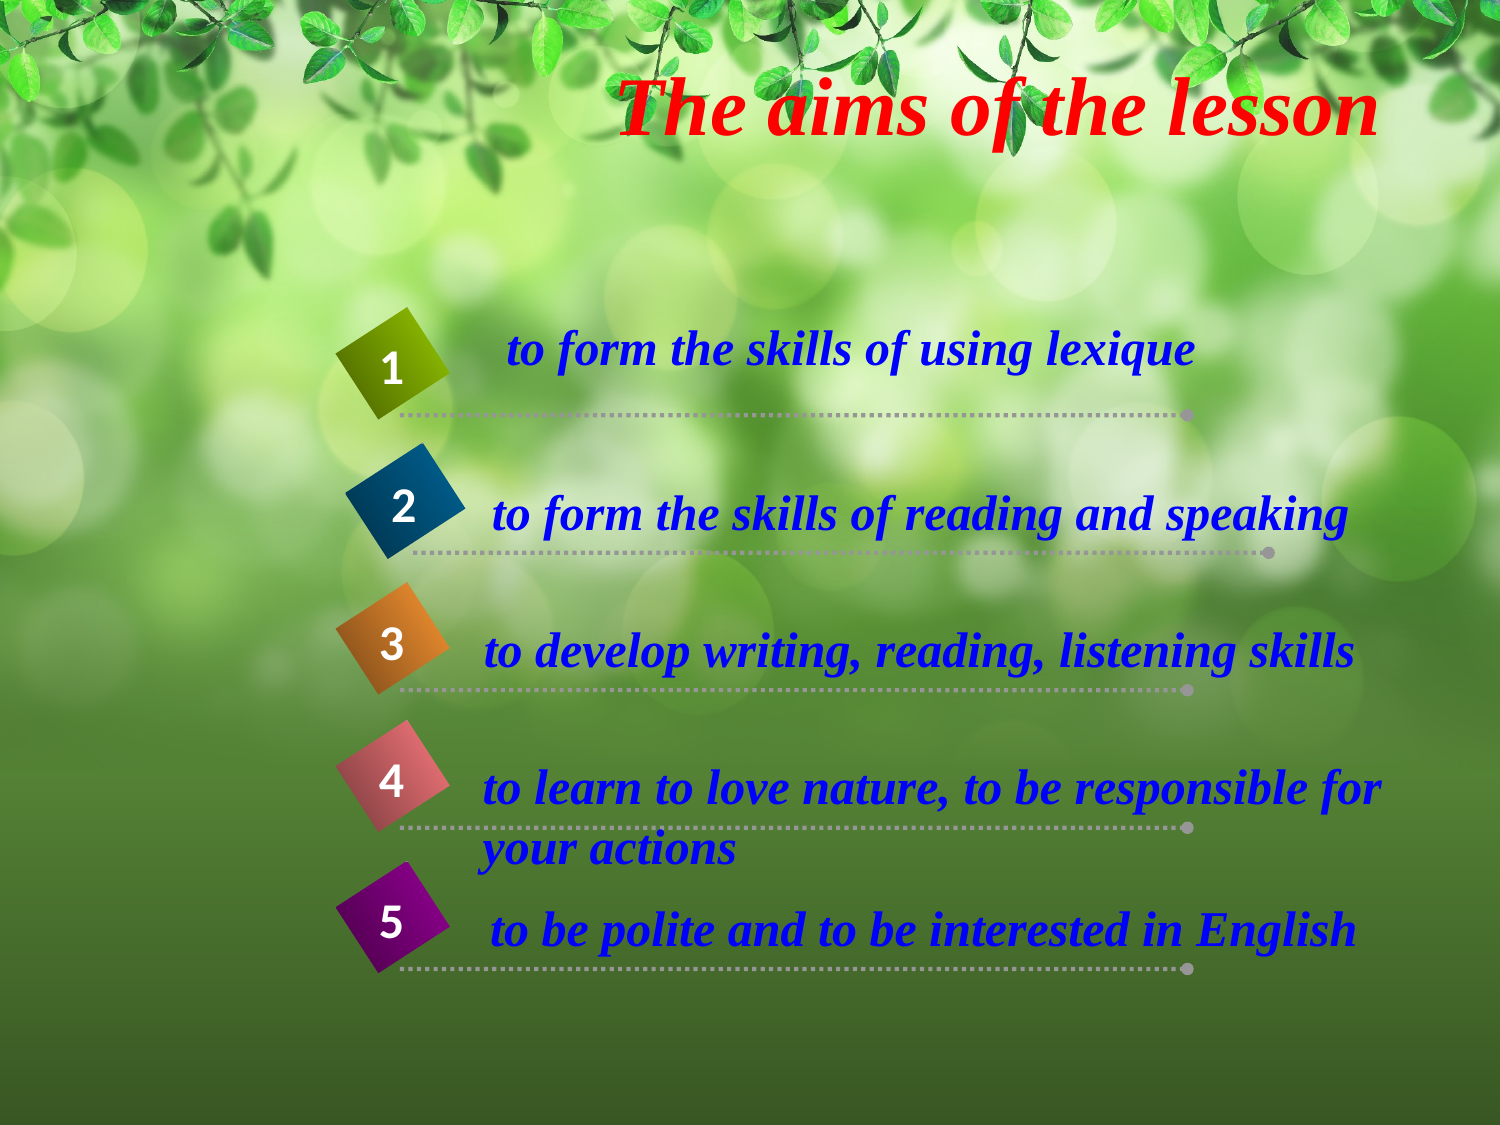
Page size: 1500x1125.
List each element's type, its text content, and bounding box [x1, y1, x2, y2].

picture [0, 0, 1500, 563]
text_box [349, 599, 1417, 691]
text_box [358, 307, 1415, 553]
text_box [349, 324, 358, 416]
title The aims of the lesson [105, 26, 1397, 191]
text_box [349, 877, 1500, 969]
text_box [349, 736, 1472, 877]
